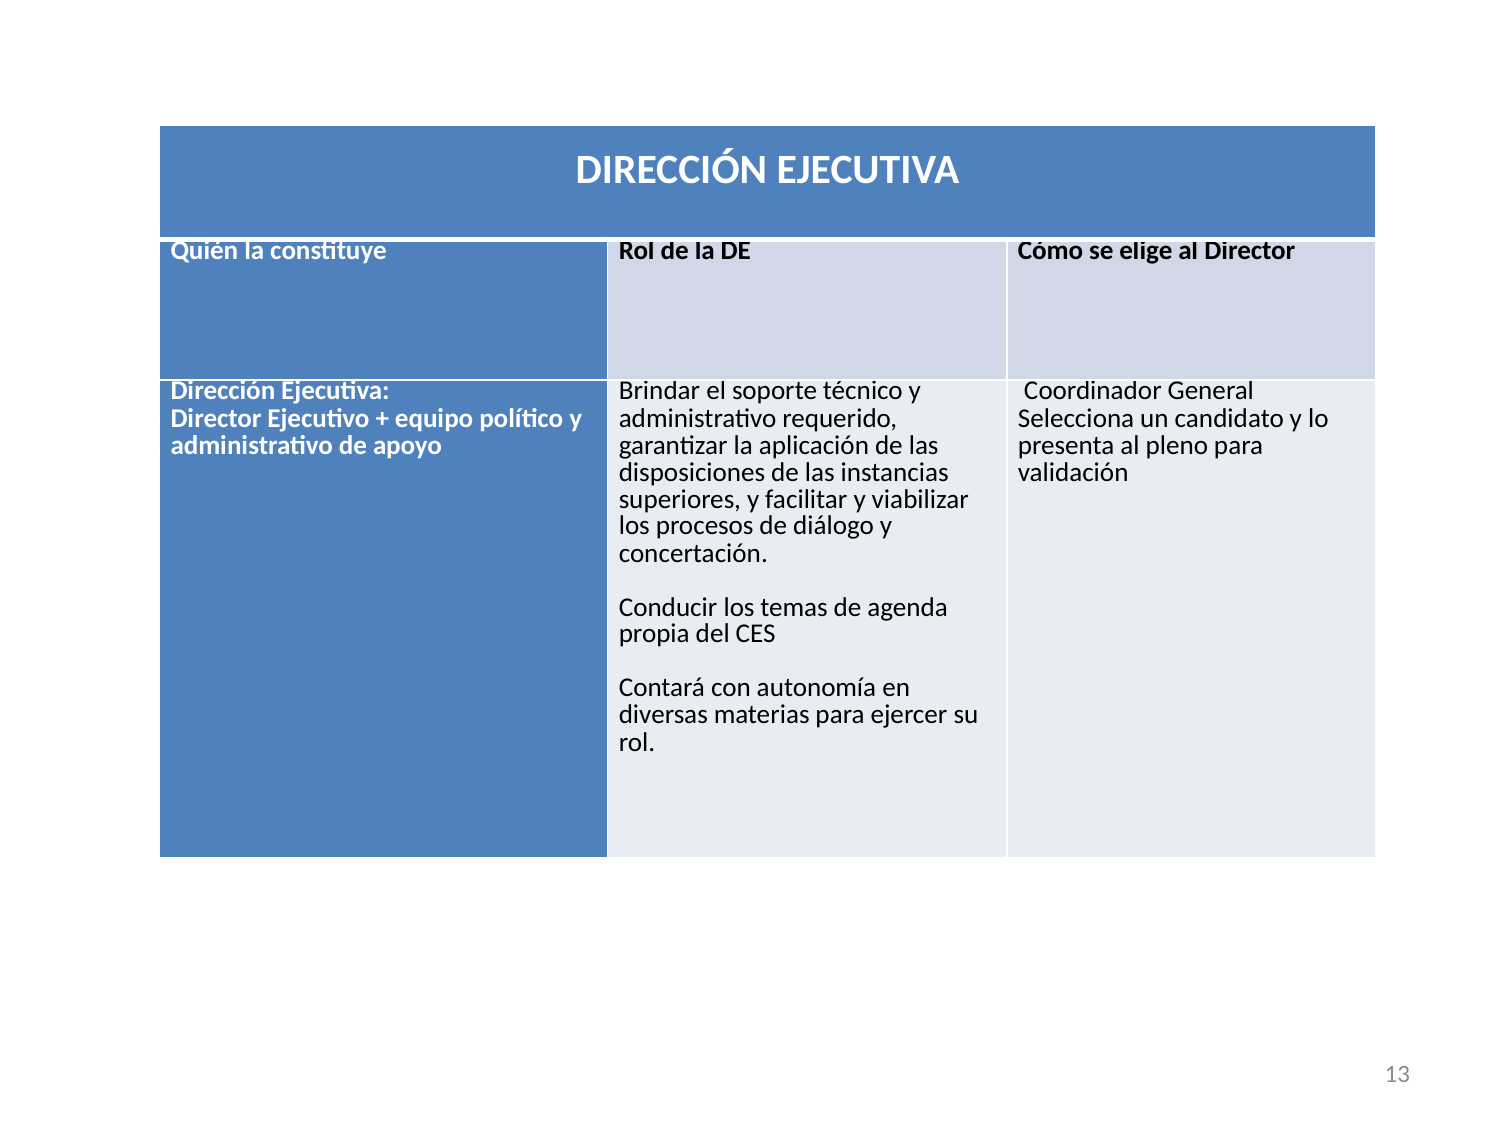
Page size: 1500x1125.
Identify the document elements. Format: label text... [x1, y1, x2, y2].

table_cell Rol de la DE [608, 242, 1006, 379]
table_cell Cómo se elige al Director [1008, 242, 1375, 379]
table_cell Brindar el soporte técnico y administrativo requerido, garantizar la aplicación de las disposiciones de las instancias superiores, y facilitar y viabilizar los procesos de diálogo y concertación. Conducir los temas de agenda propia del CES Contará con autonomía en diversas materias para ejercer su rol. [608, 381, 1006, 857]
table_cell Coordinador General Selecciona un candidato y lo presenta al pleno para validación [1008, 381, 1375, 857]
slide_number 13 [1074, 1042, 1425, 1103]
table_cell Dirección Ejecutiva: Director Ejecutivo + equipo político y administrativo de apoyo [160, 381, 607, 857]
table_cell Quién la constituye [160, 242, 607, 379]
table_header DIRECCIÓN EJECUTIVA [160, 126, 1375, 237]
